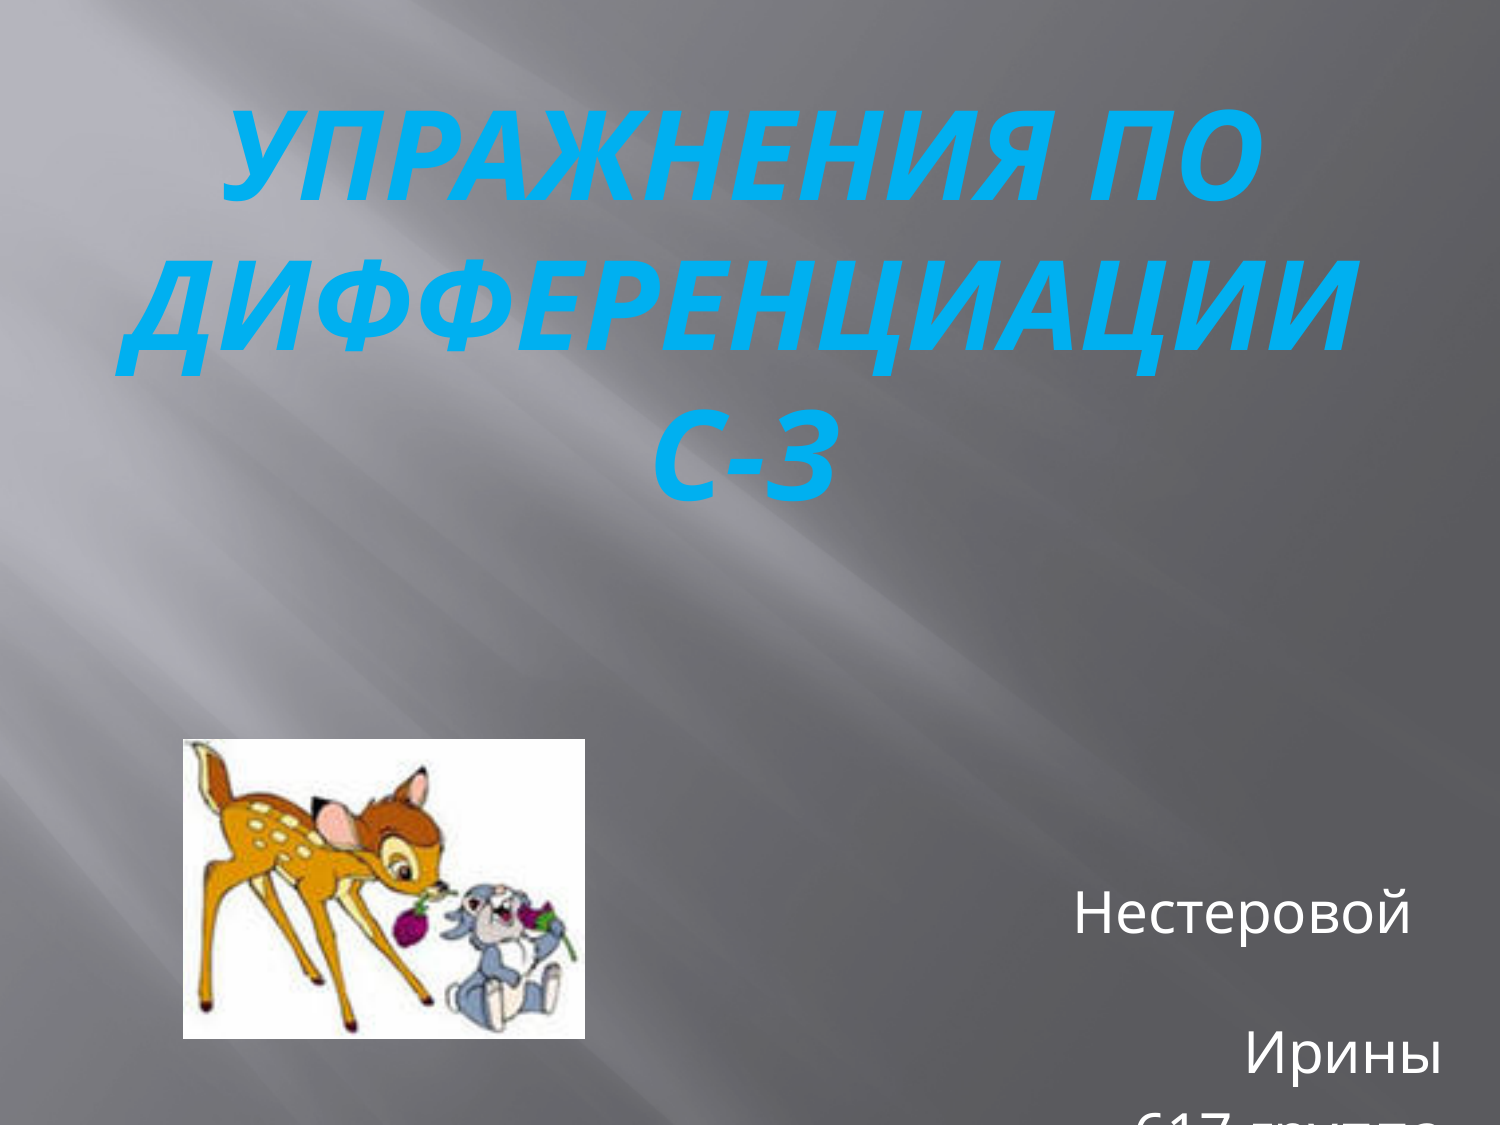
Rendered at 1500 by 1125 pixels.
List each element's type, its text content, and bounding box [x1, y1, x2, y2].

subtitle Нестеровой Ирины 617 группа [1056, 727, 1460, 1071]
title Упражнения по дифференциации с-з [69, 224, 1420, 525]
picture [182, 739, 585, 1040]
